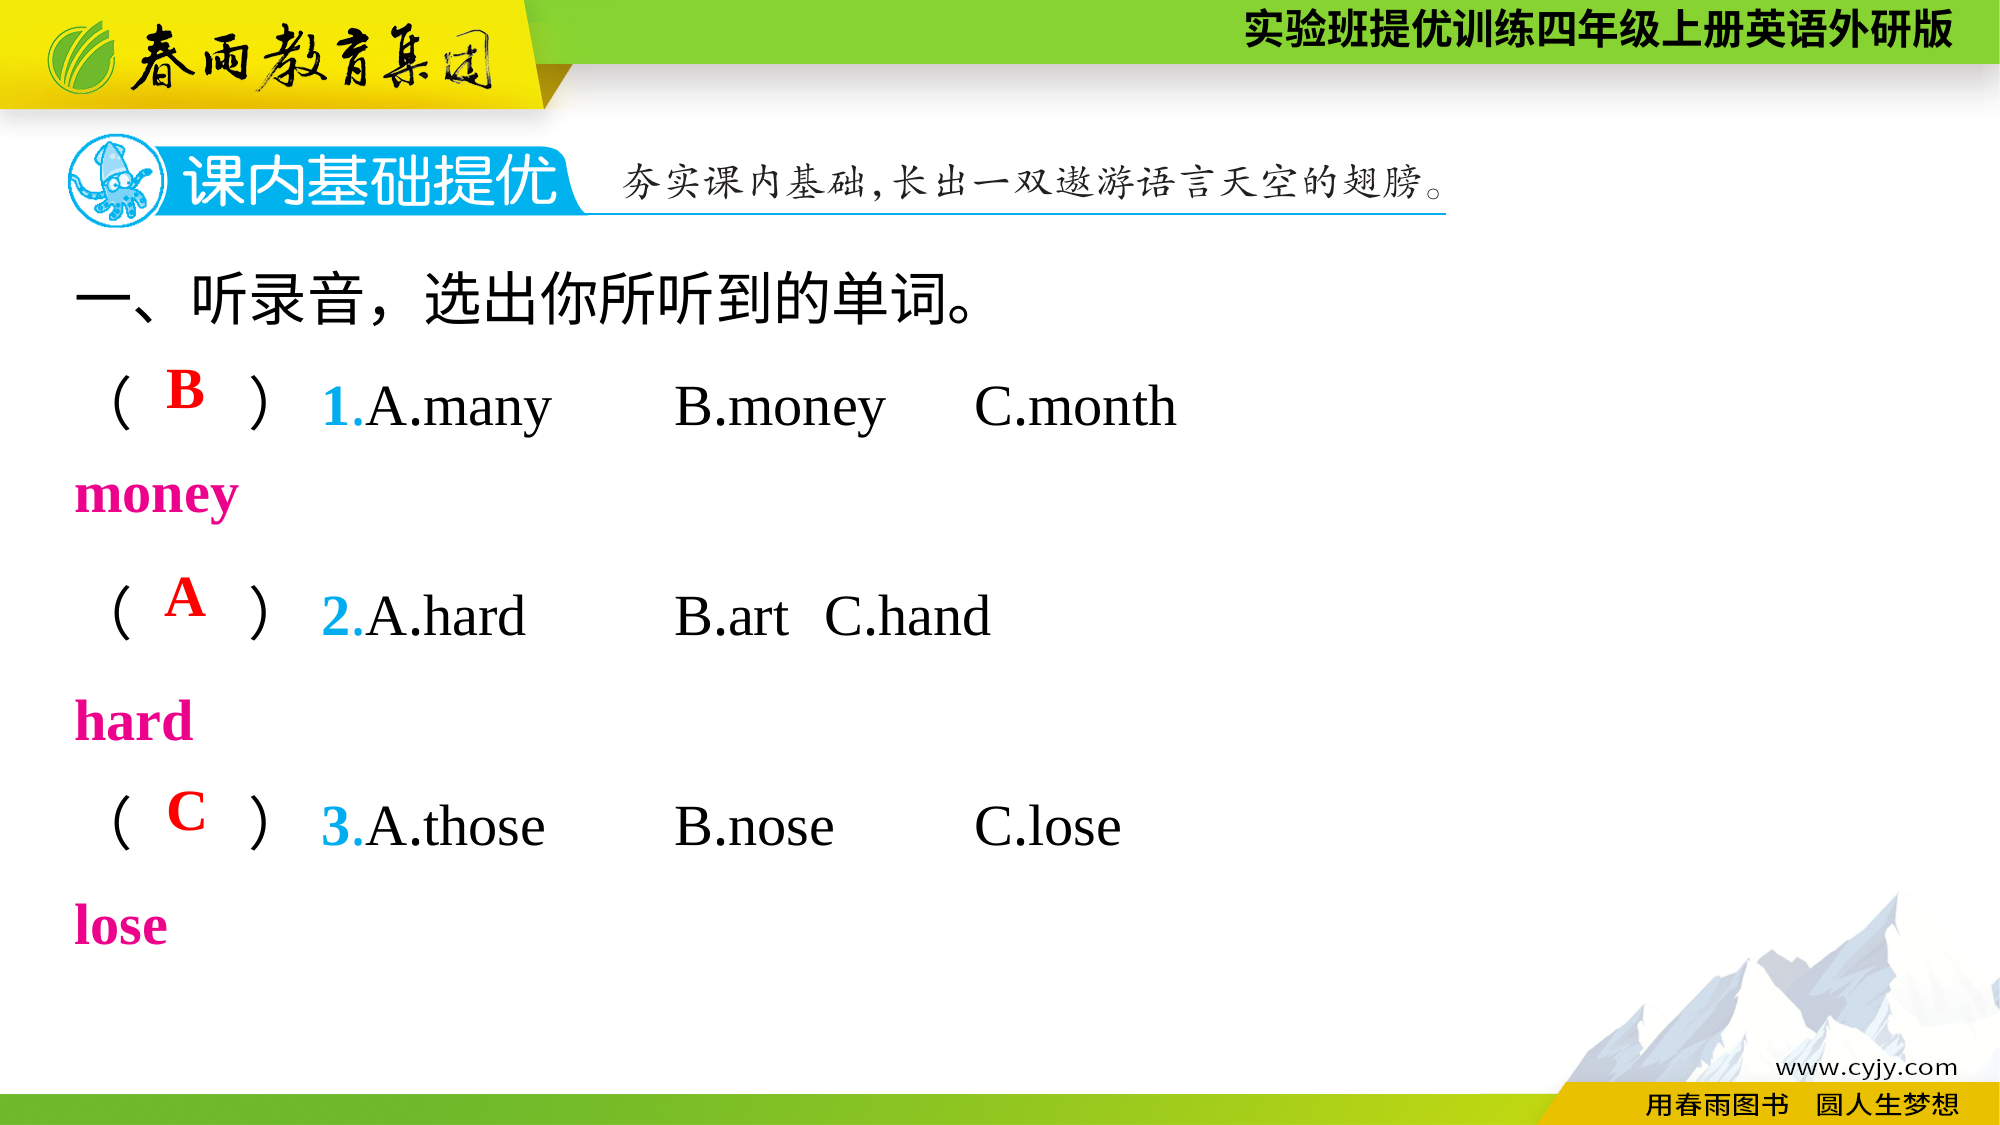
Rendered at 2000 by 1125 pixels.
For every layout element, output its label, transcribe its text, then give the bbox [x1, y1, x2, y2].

text_box C [151, 764, 224, 850]
text_box hard [59, 640, 1944, 760]
text_box A [149, 550, 222, 636]
text_box B [151, 342, 235, 428]
list 一、听录音，选出你所听到的单词。 （ ）1.A.many B.money C.month （ ）2.A.hard B.art C.hand （ ）3.A.those B.nose C.lose [59, 219, 1944, 411]
picture [0, 0, 2000, 1125]
list 一、听录音，选出你所听到的单词。 （ ）1.A.many B.money C.month （ ）2.A.hard B.art C.hand （ ）3.A.those B.nose C.lose [59, 760, 1944, 843]
text_box money [59, 411, 1944, 532]
text_box lose [59, 843, 1944, 964]
list 一、听录音，选出你所听到的单词。 （ ）1.A.many B.money C.month （ ）2.A.hard B.art C.hand （ ）3.A.those B.nose C.lose [59, 532, 1944, 640]
